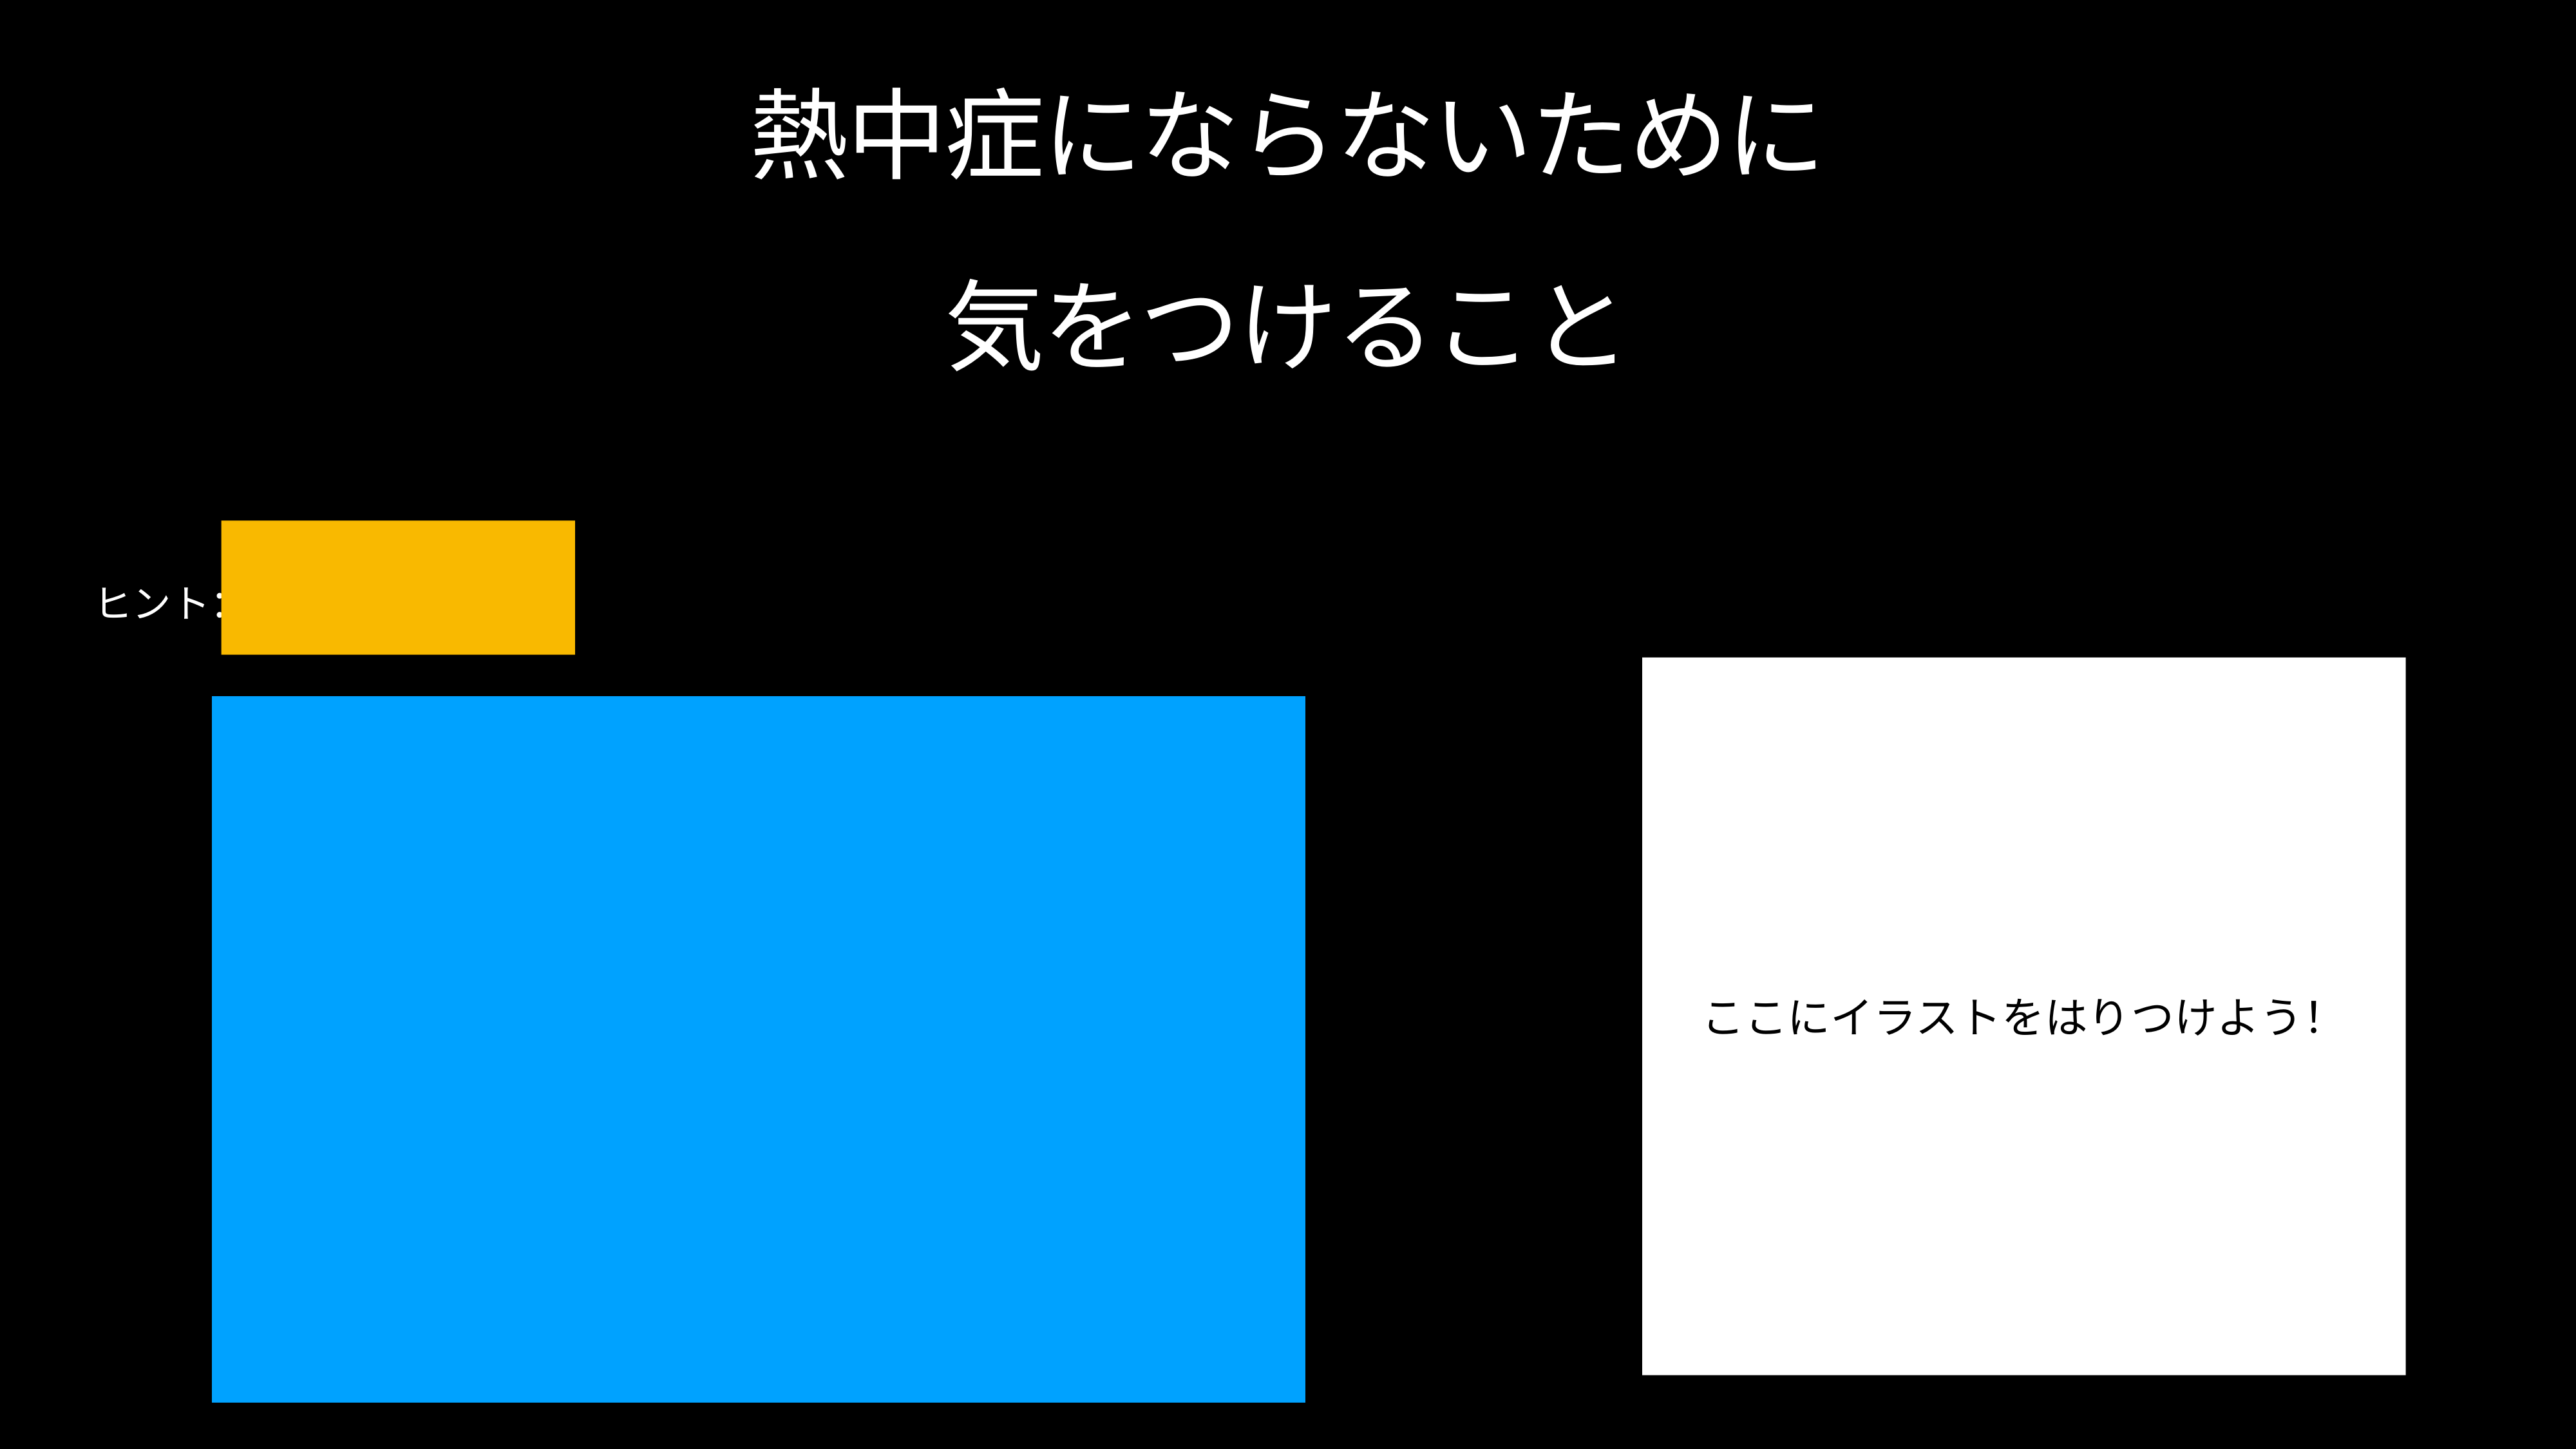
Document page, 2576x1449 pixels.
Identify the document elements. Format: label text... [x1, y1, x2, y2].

text_box ヒント：熱中症 対策 [88, 573, 221, 631]
text_box [221, 520, 575, 655]
list 熱中症にならないために 気をつけること [127, 33, 2449, 444]
text_box ここにイラストをはりつけよう！ [1642, 657, 2406, 1376]
text_box [212, 696, 1305, 1403]
